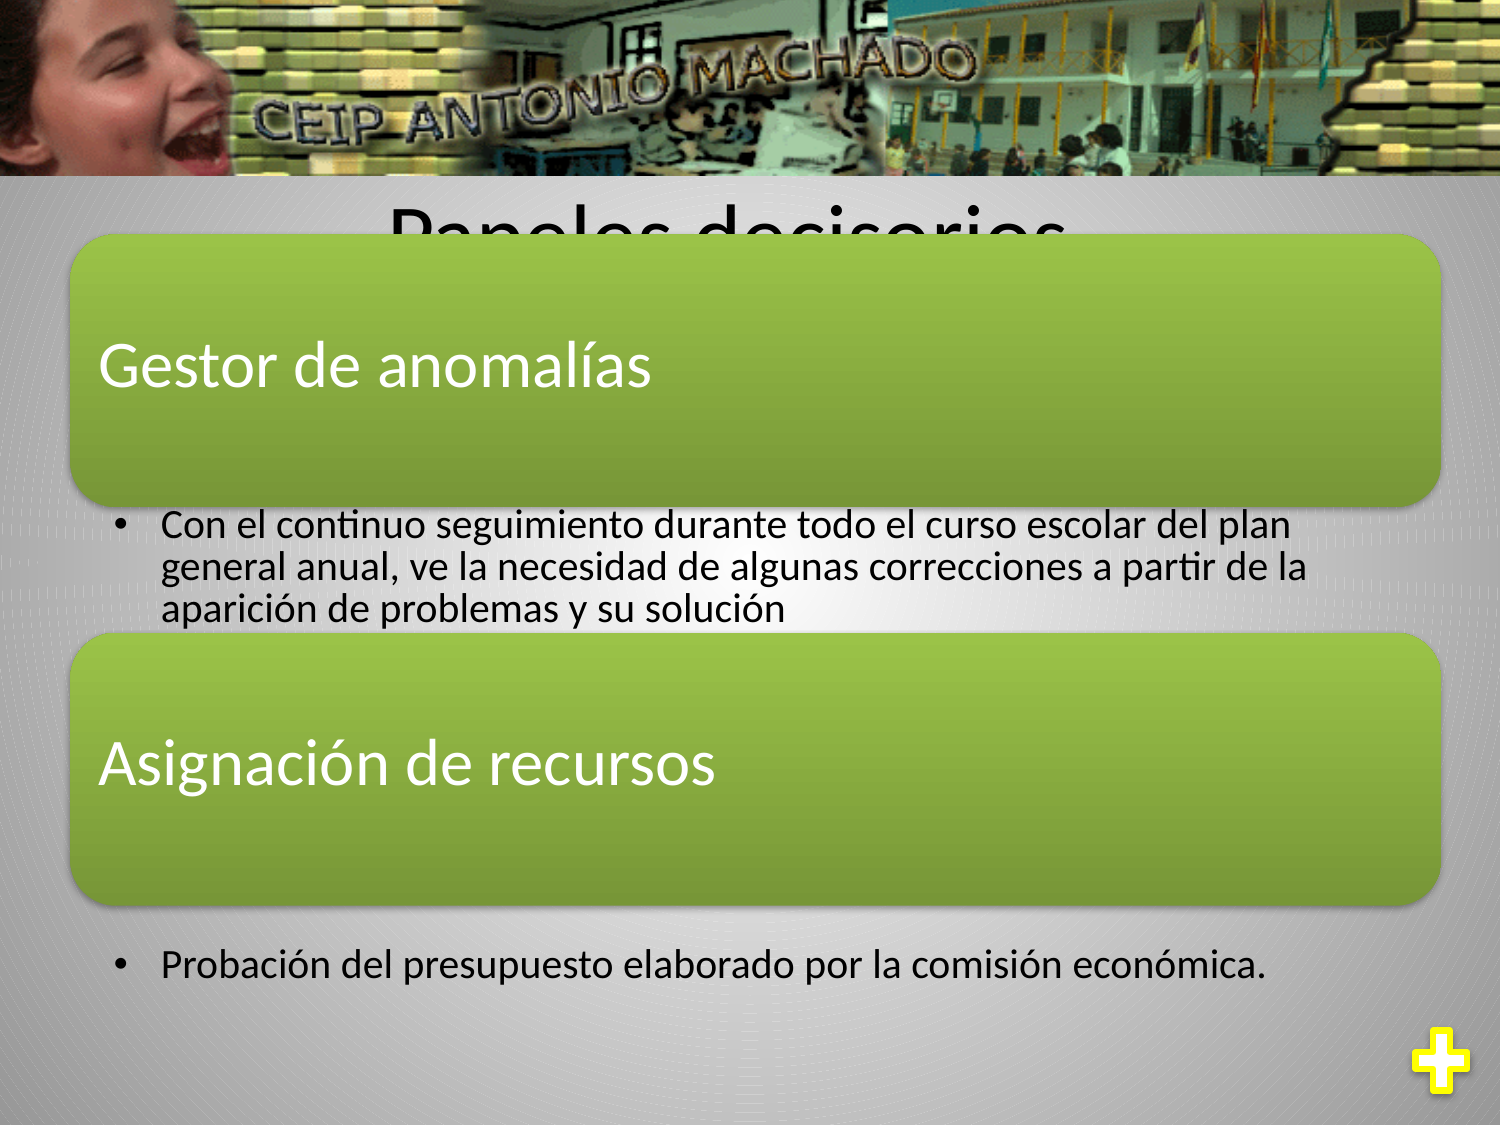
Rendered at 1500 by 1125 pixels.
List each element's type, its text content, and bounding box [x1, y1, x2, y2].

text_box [70, 234, 1442, 1032]
title Papeles decisorios [351, 222, 1250, 231]
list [0, 0, 1500, 177]
text_box [1415, 1030, 1468, 1091]
